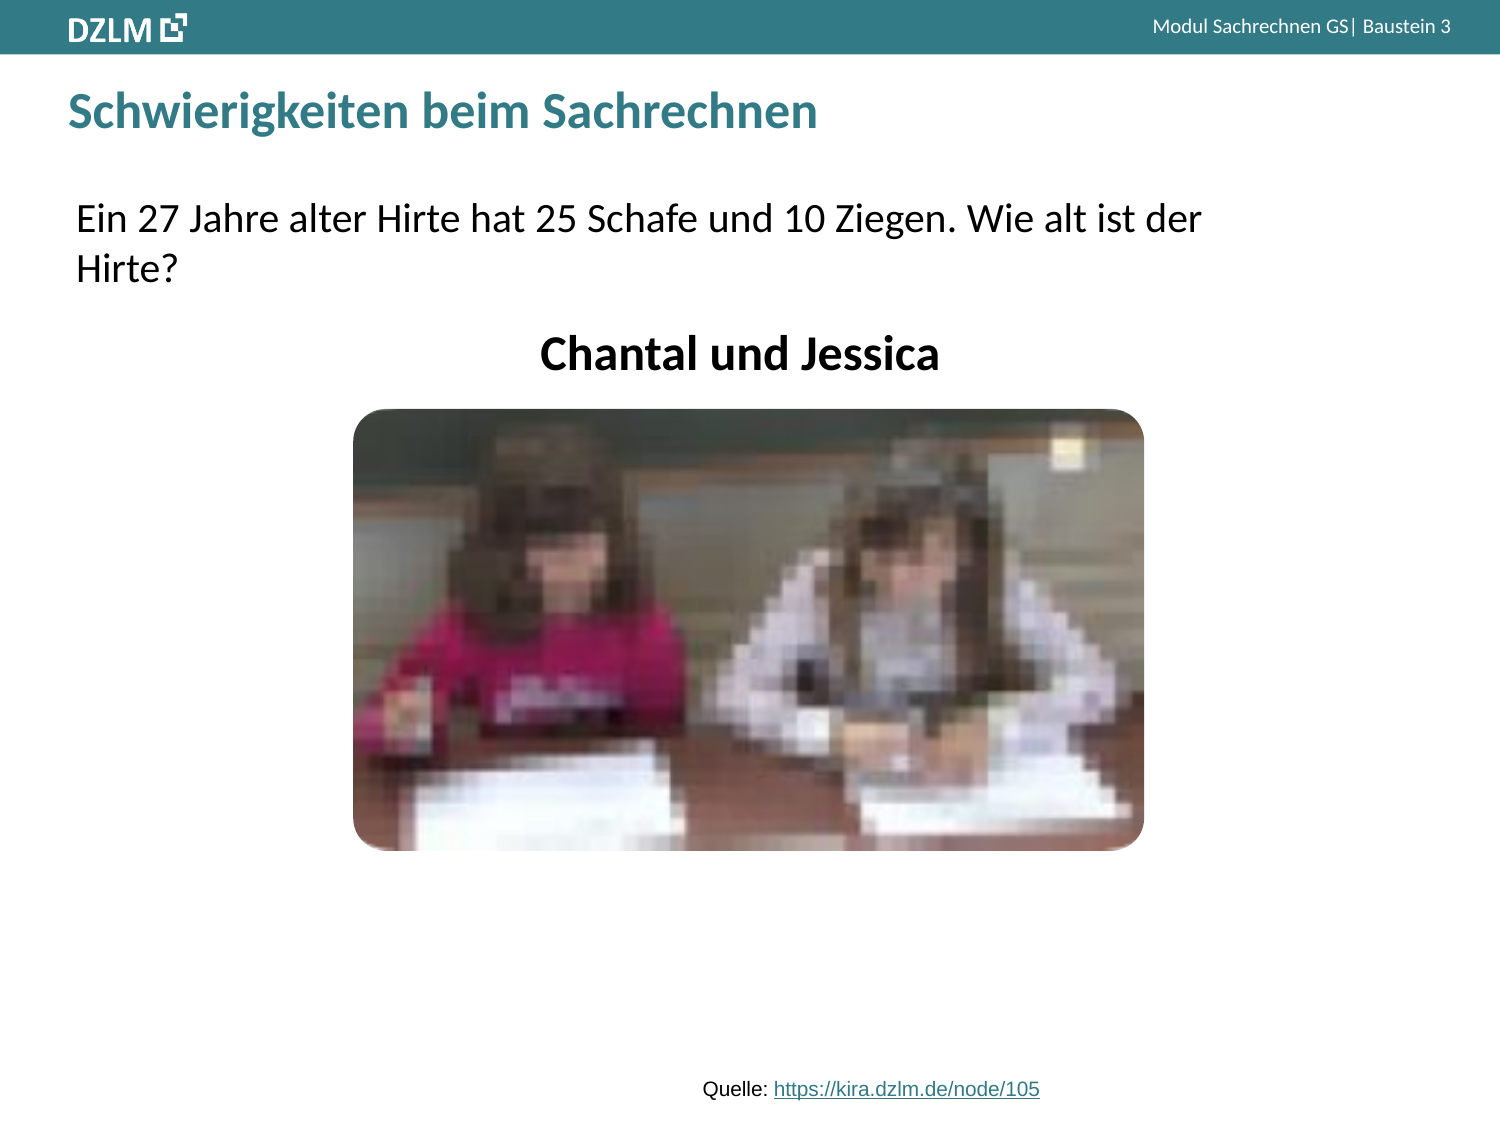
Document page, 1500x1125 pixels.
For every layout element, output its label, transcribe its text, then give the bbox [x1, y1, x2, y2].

text_box Chantal und Jessica [525, 312, 975, 388]
title Schwierigkeiten beim Sachrechnen [53, 68, 1500, 149]
picture [352, 408, 1145, 852]
list Ein 27 Jahre alter Hirte hat 25 Schafe und 10 Ziegen. Wie alt ist der Hirte? [0, 190, 1223, 935]
text_box Quelle: https://kira.dzlm.de/node/105 [687, 1068, 1500, 1109]
